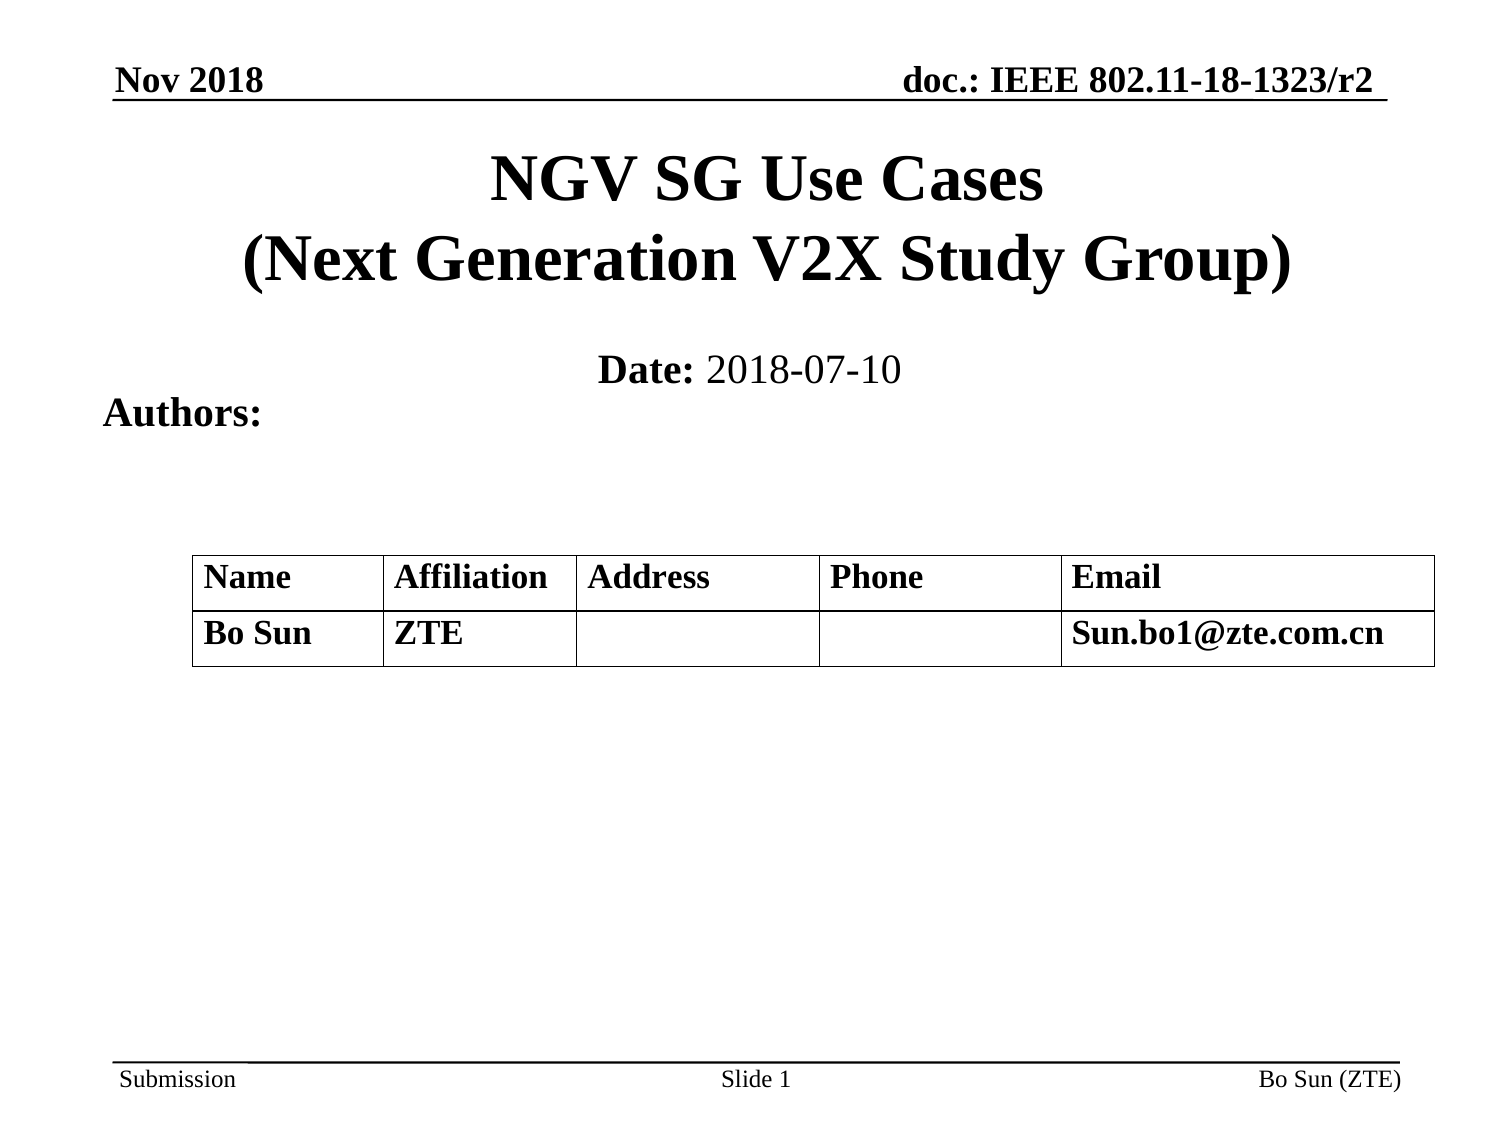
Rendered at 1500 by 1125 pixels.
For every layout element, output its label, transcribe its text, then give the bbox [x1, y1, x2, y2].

list Date: 2018-07-10 [112, 334, 1388, 398]
text_box Authors: [87, 377, 325, 440]
slide_number Slide 1 [712, 1062, 800, 1093]
footer Bo Sun (ZTE) [1256, 1062, 1402, 1093]
title NGV SG Use Cases (Next Generation V2X Study Group) [112, 112, 1424, 315]
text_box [178, 554, 1455, 713]
